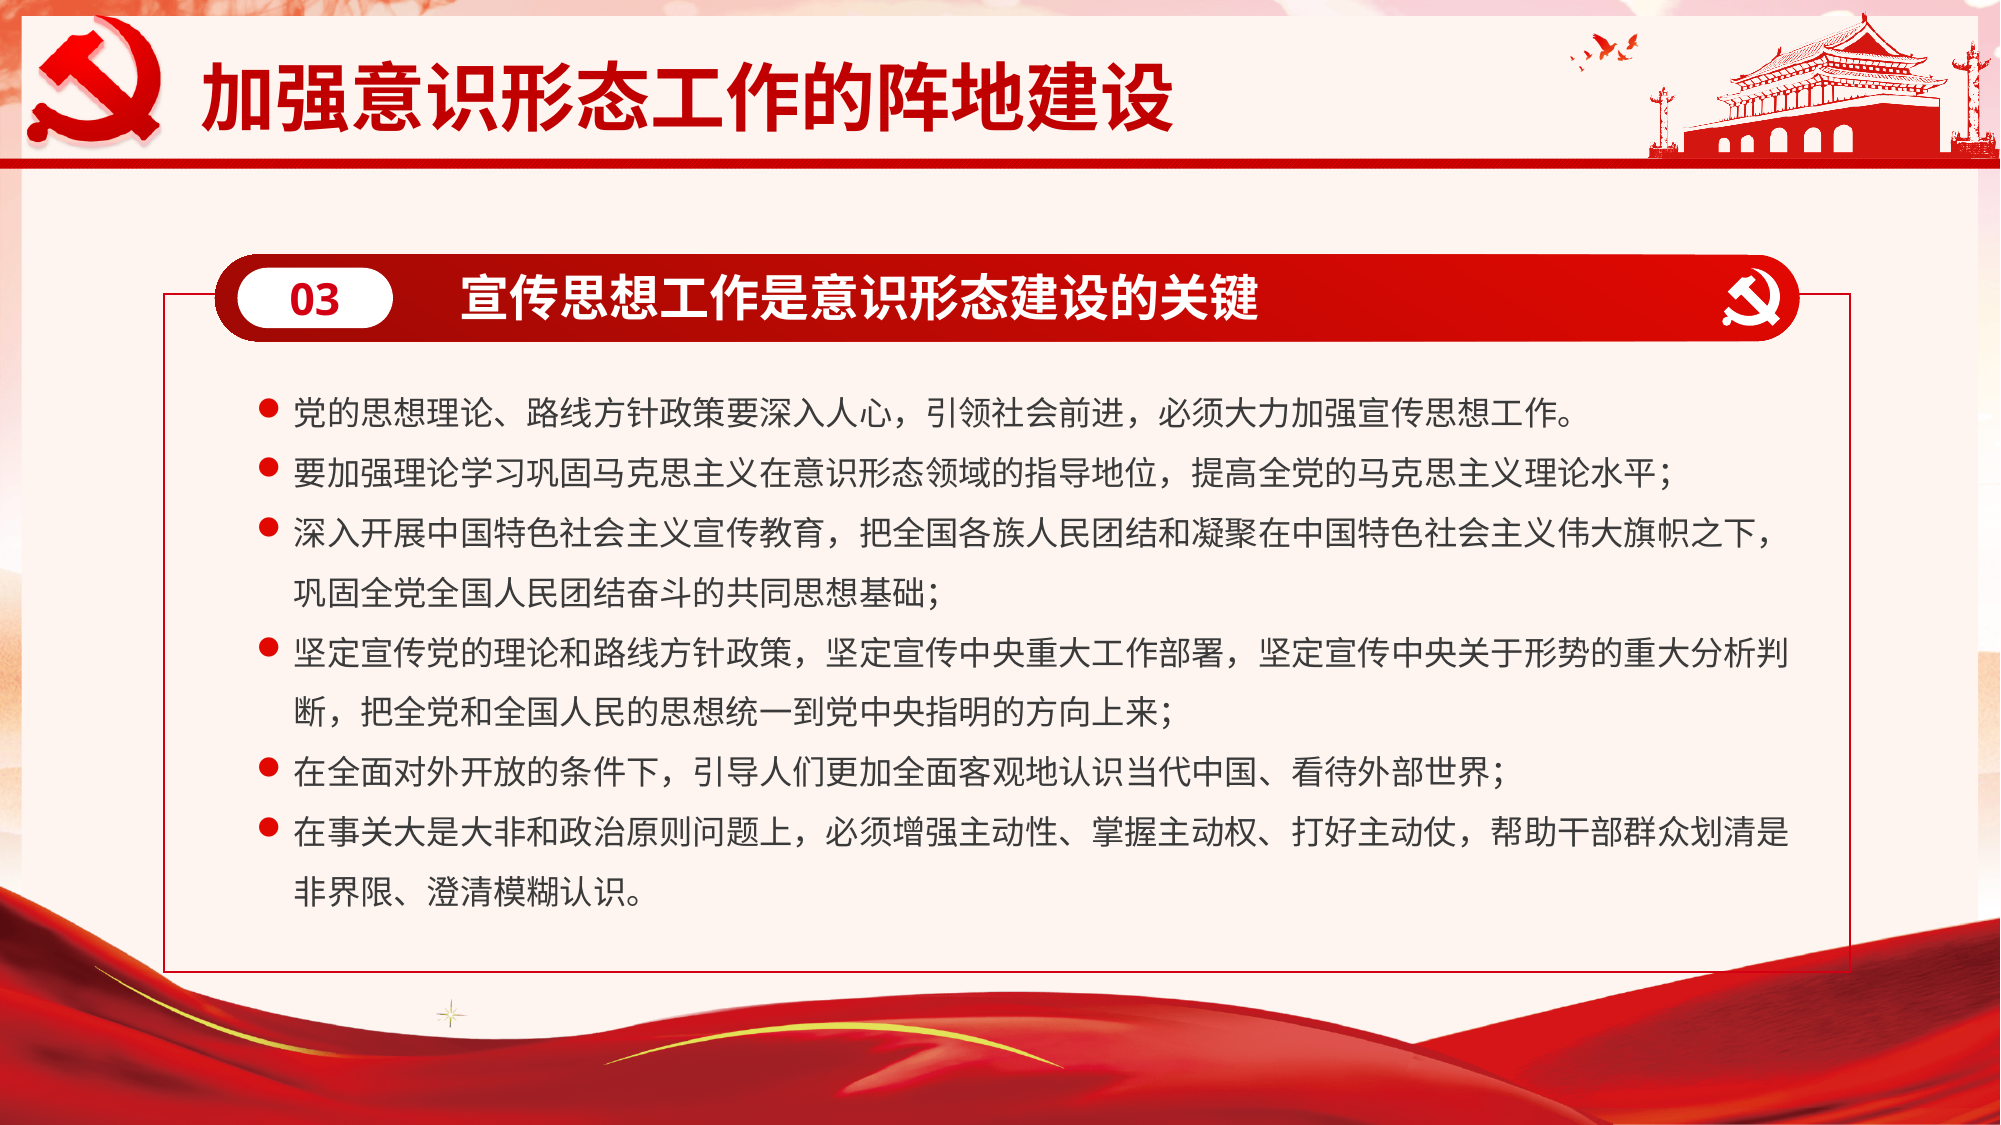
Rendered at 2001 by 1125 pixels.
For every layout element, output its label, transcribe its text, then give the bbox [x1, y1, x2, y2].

text_box [1721, 267, 1782, 328]
picture [0, 0, 2000, 159]
text_box [213, 253, 1801, 343]
text_box 03 [236, 266, 394, 330]
text_box 宣传思想工作是意识形态建设的关键 [444, 258, 1251, 332]
text_box [163, 293, 1851, 973]
picture [0, 169, 2000, 1125]
text_box 党的思想理论、路线方针政策要深入人心，引领社会前进，必须大力加强宣传思想工作。 要加强理论学习巩固马克思主义在意识形态领域的指导地位，提高全党的马克思主义理论水平； 深入开展中国特色社会主义宣传教育，把全国各族人民团结和凝聚在中国特色社会主义伟大旗帜之下，巩固全党全国人民团结奋斗的共同思想基础； 坚定宣传党的理论和路线方针政策，坚定宣传中央重大工作部署，坚定宣传中央关于形势的重大分析判断，把全党和全国人民的思想统一到党中央指明的方向上来； 在全面对外开放的条件下，引导人们更加全面客观地认识当代中国、看待外部世界； 在事关大是大非和政治原则问题上，必须增强主动性、掌握主动权、打好主动仗，帮助干部群众划清是非界限、澄清模糊认识。 [241, 364, 1827, 919]
